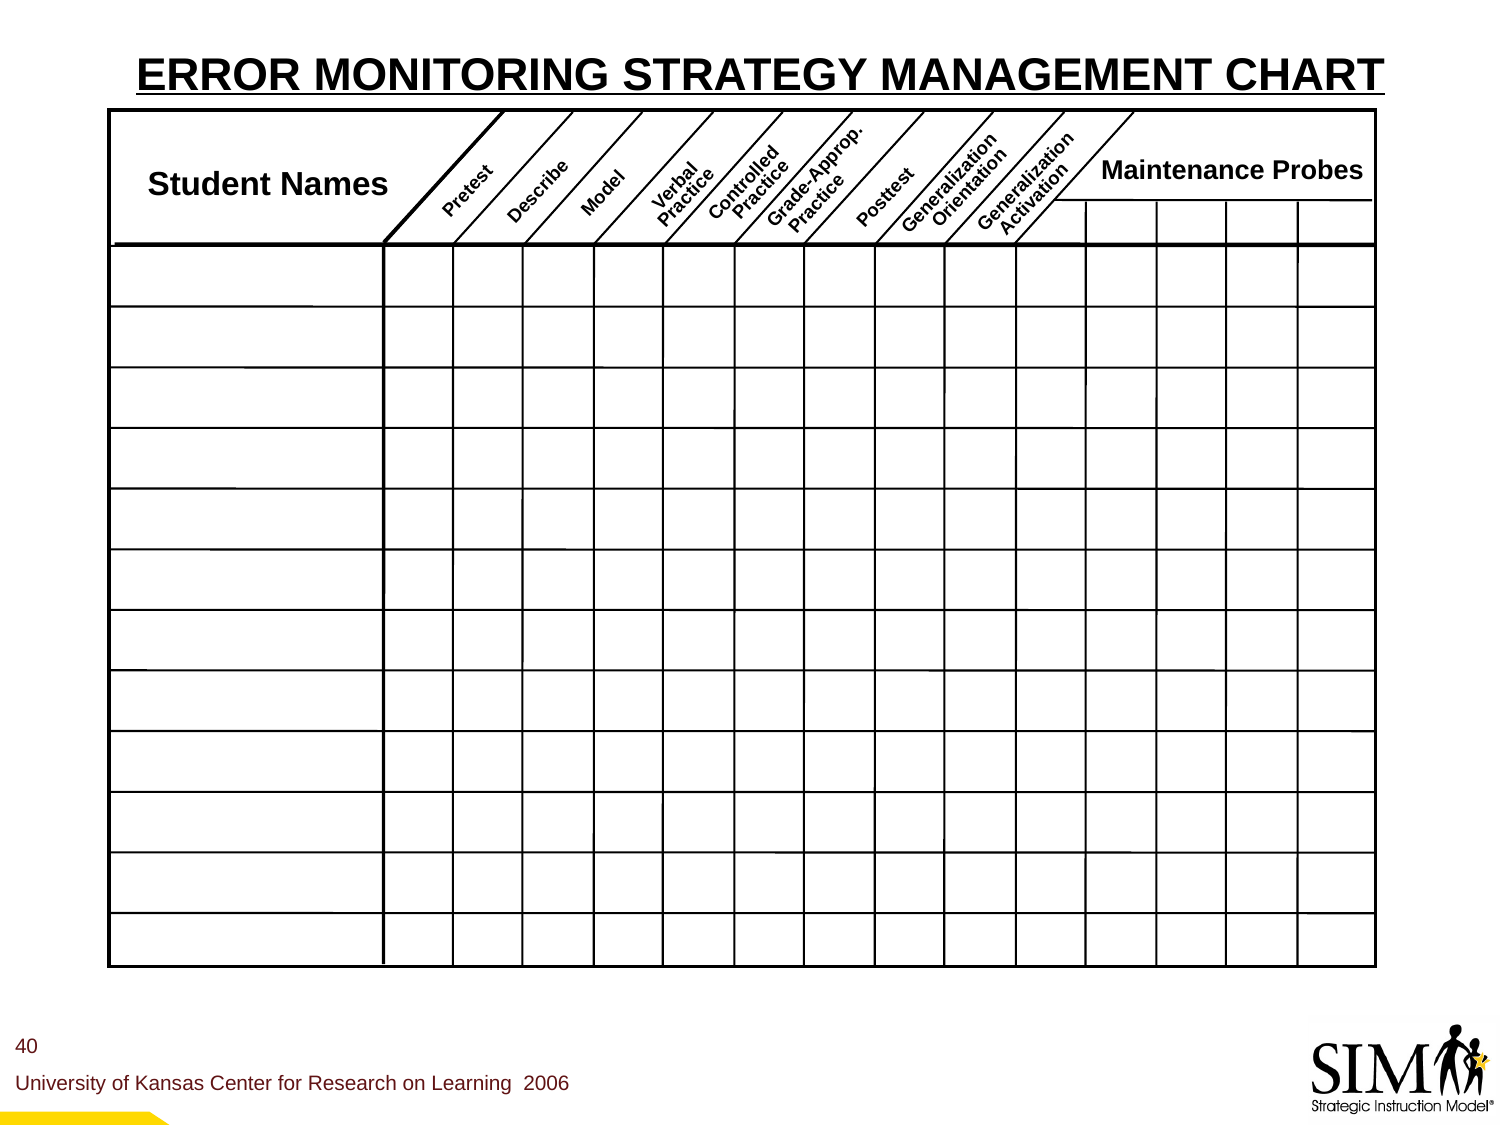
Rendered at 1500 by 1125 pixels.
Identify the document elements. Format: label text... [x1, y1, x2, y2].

footer University of Kansas Center for Research on Learning 2006 [0, 1062, 626, 1101]
slide_number 40 [0, 1024, 313, 1062]
picture [1308, 1015, 1500, 1125]
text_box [108, 43, 1391, 969]
